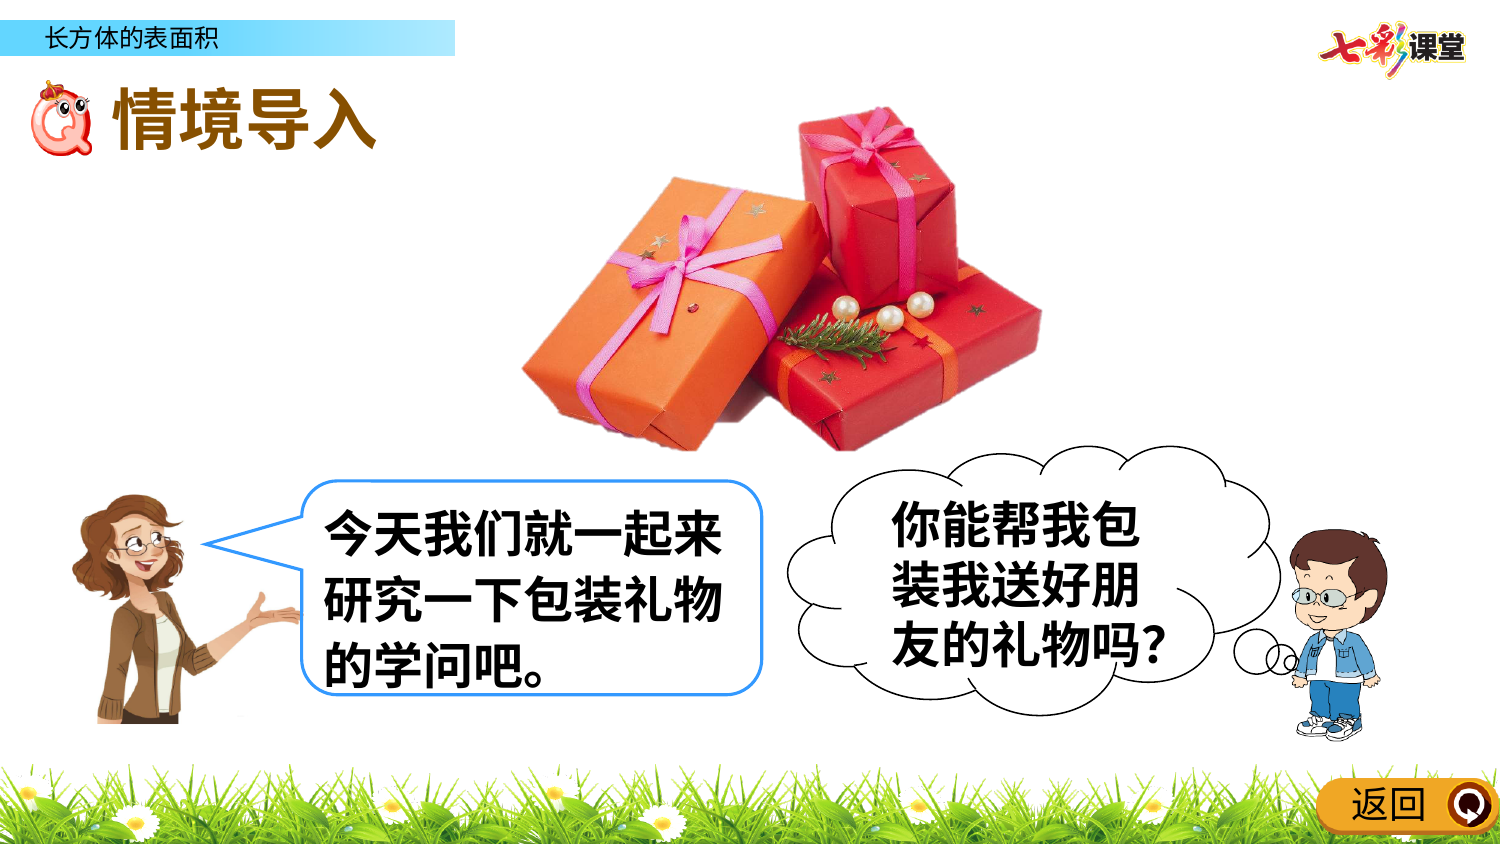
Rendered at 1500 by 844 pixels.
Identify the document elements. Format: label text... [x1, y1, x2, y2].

picture [0, 764, 1500, 844]
text_box 你能帮我包装我送好朋友的礼物吗？ [1234, 629, 1284, 675]
picture [31, 80, 92, 156]
picture [480, 31, 1211, 498]
picture [70, 492, 305, 725]
text_box 情境导入 [100, 72, 404, 164]
text_box 你能帮我包装我送好朋友的礼物吗？ [787, 464, 1281, 716]
picture [1316, 20, 1468, 80]
picture [1289, 527, 1389, 742]
text_box 今天我们就一起来研究一下包装礼物的学问吧。 [308, 480, 762, 695]
